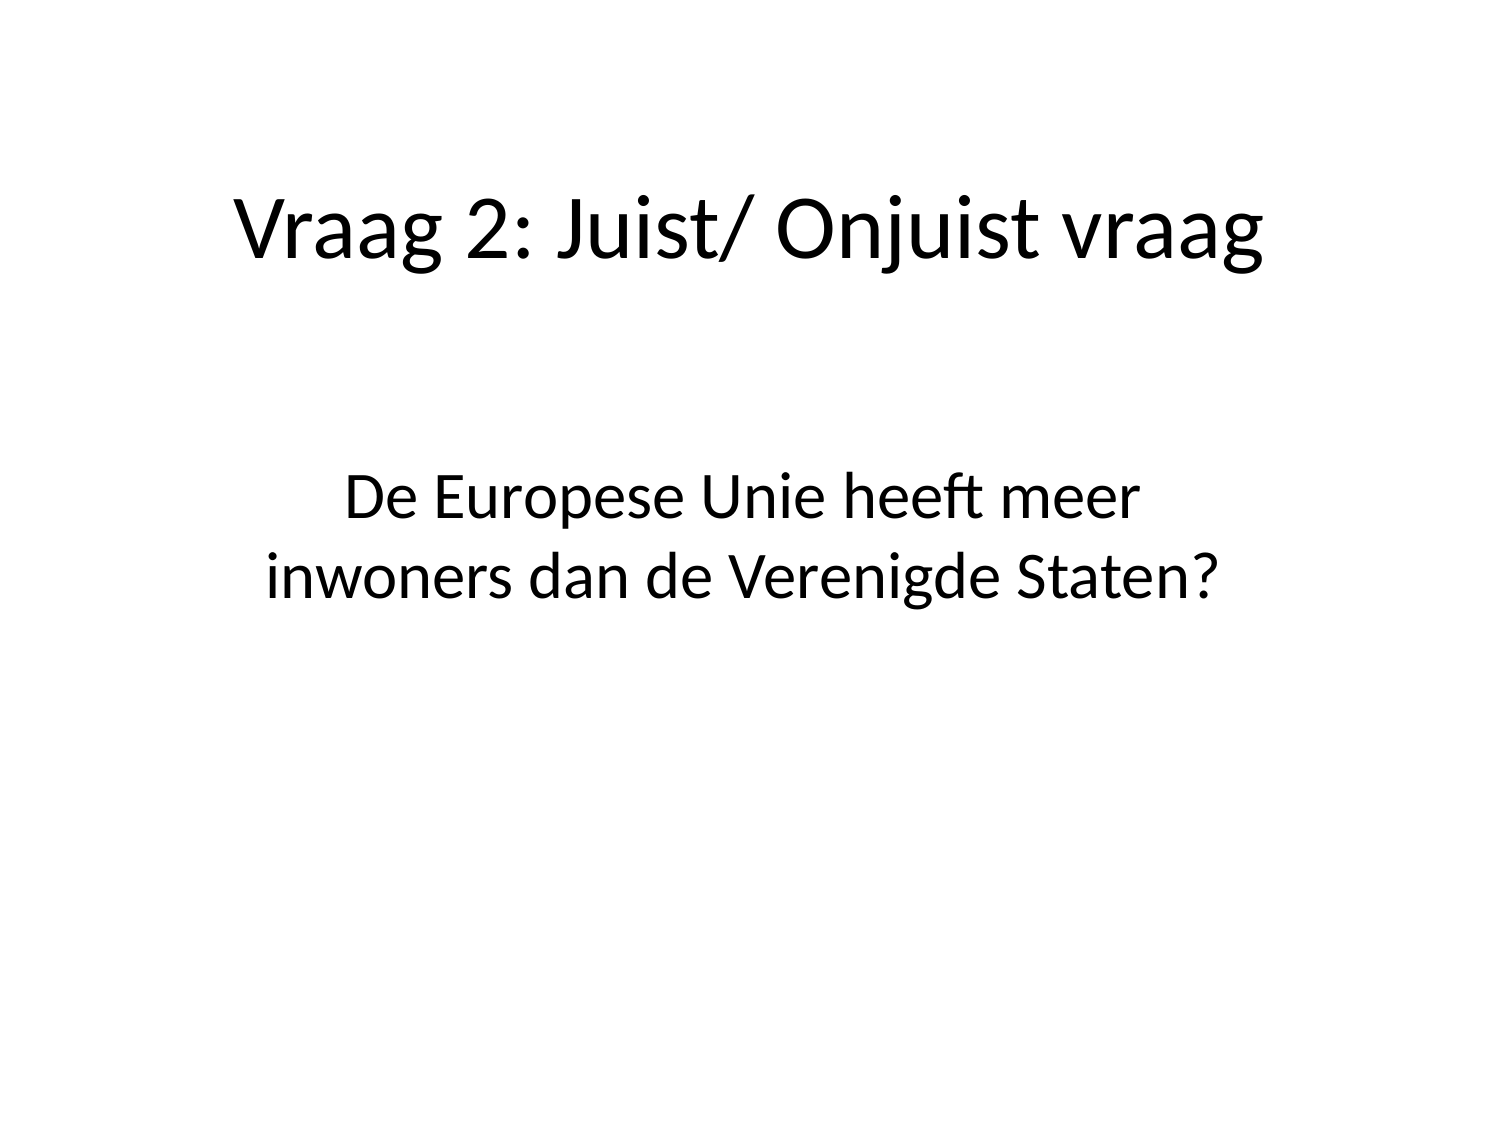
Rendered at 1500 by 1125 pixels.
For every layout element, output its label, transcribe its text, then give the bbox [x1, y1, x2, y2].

title Vraag 2: Juist/ Onjuist vraag [112, 101, 1388, 343]
subtitle De Europese Unie heeft meer inwoners dan de Verenigde Staten? [218, 444, 1269, 732]
